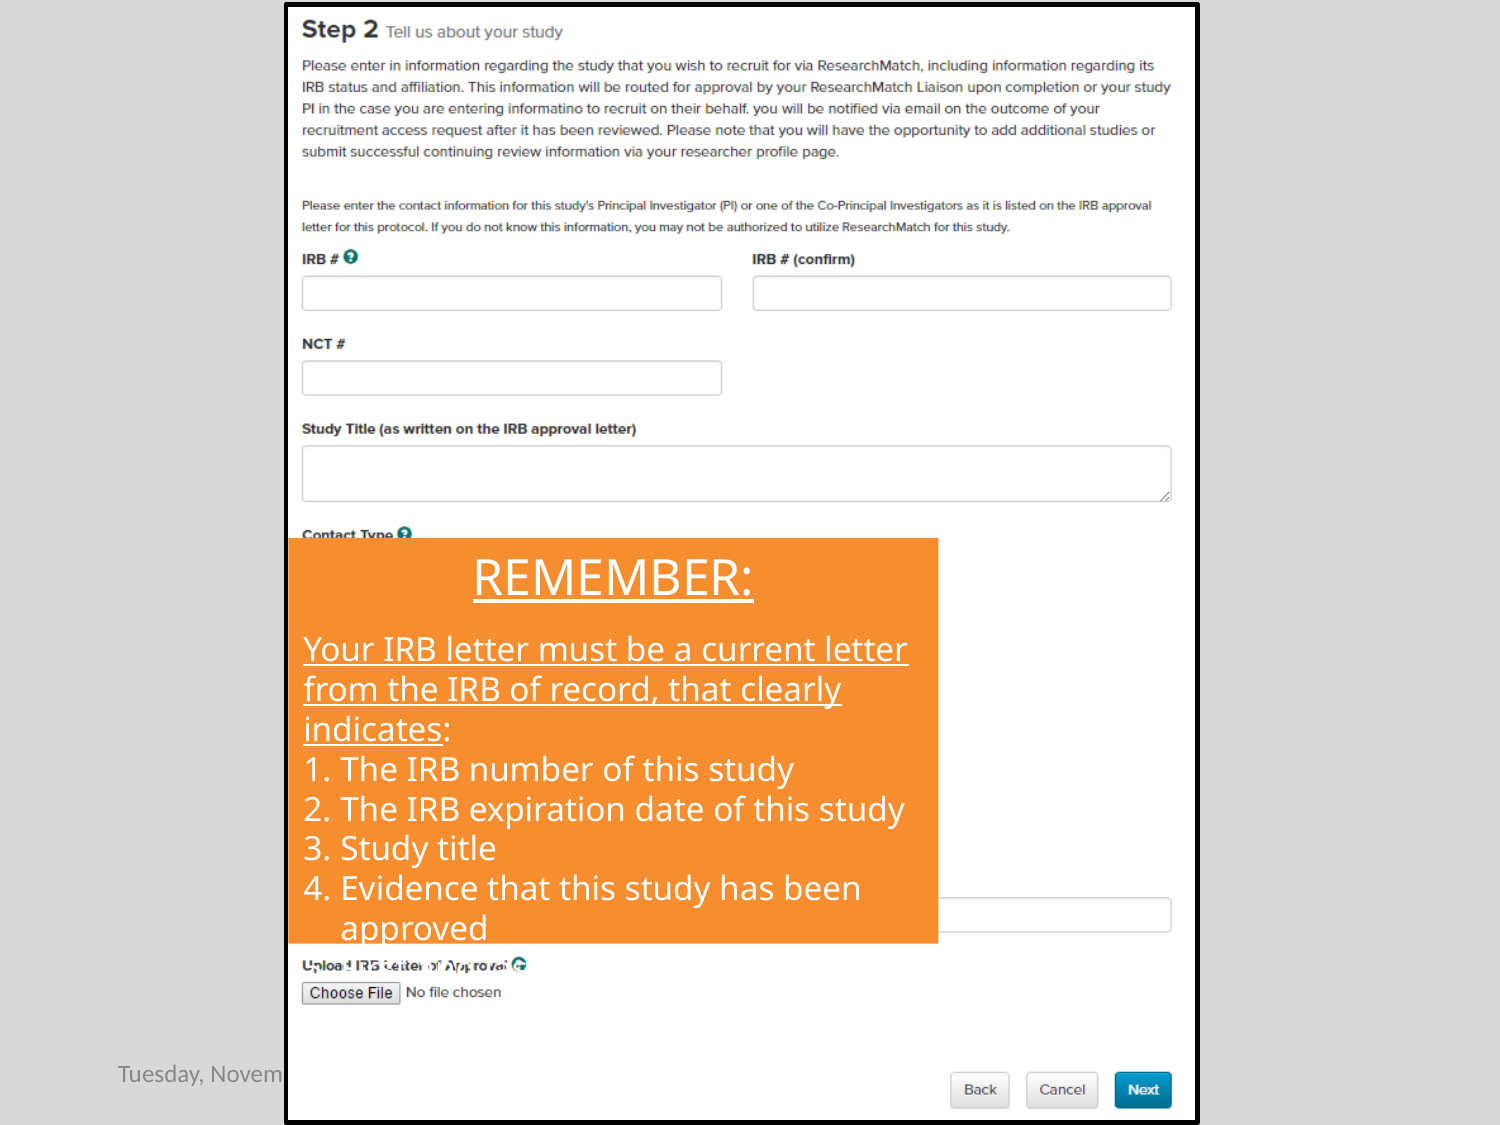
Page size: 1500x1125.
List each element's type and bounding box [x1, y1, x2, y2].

slide_number [103, 1042, 282, 1103]
picture [287, 6, 1196, 1121]
